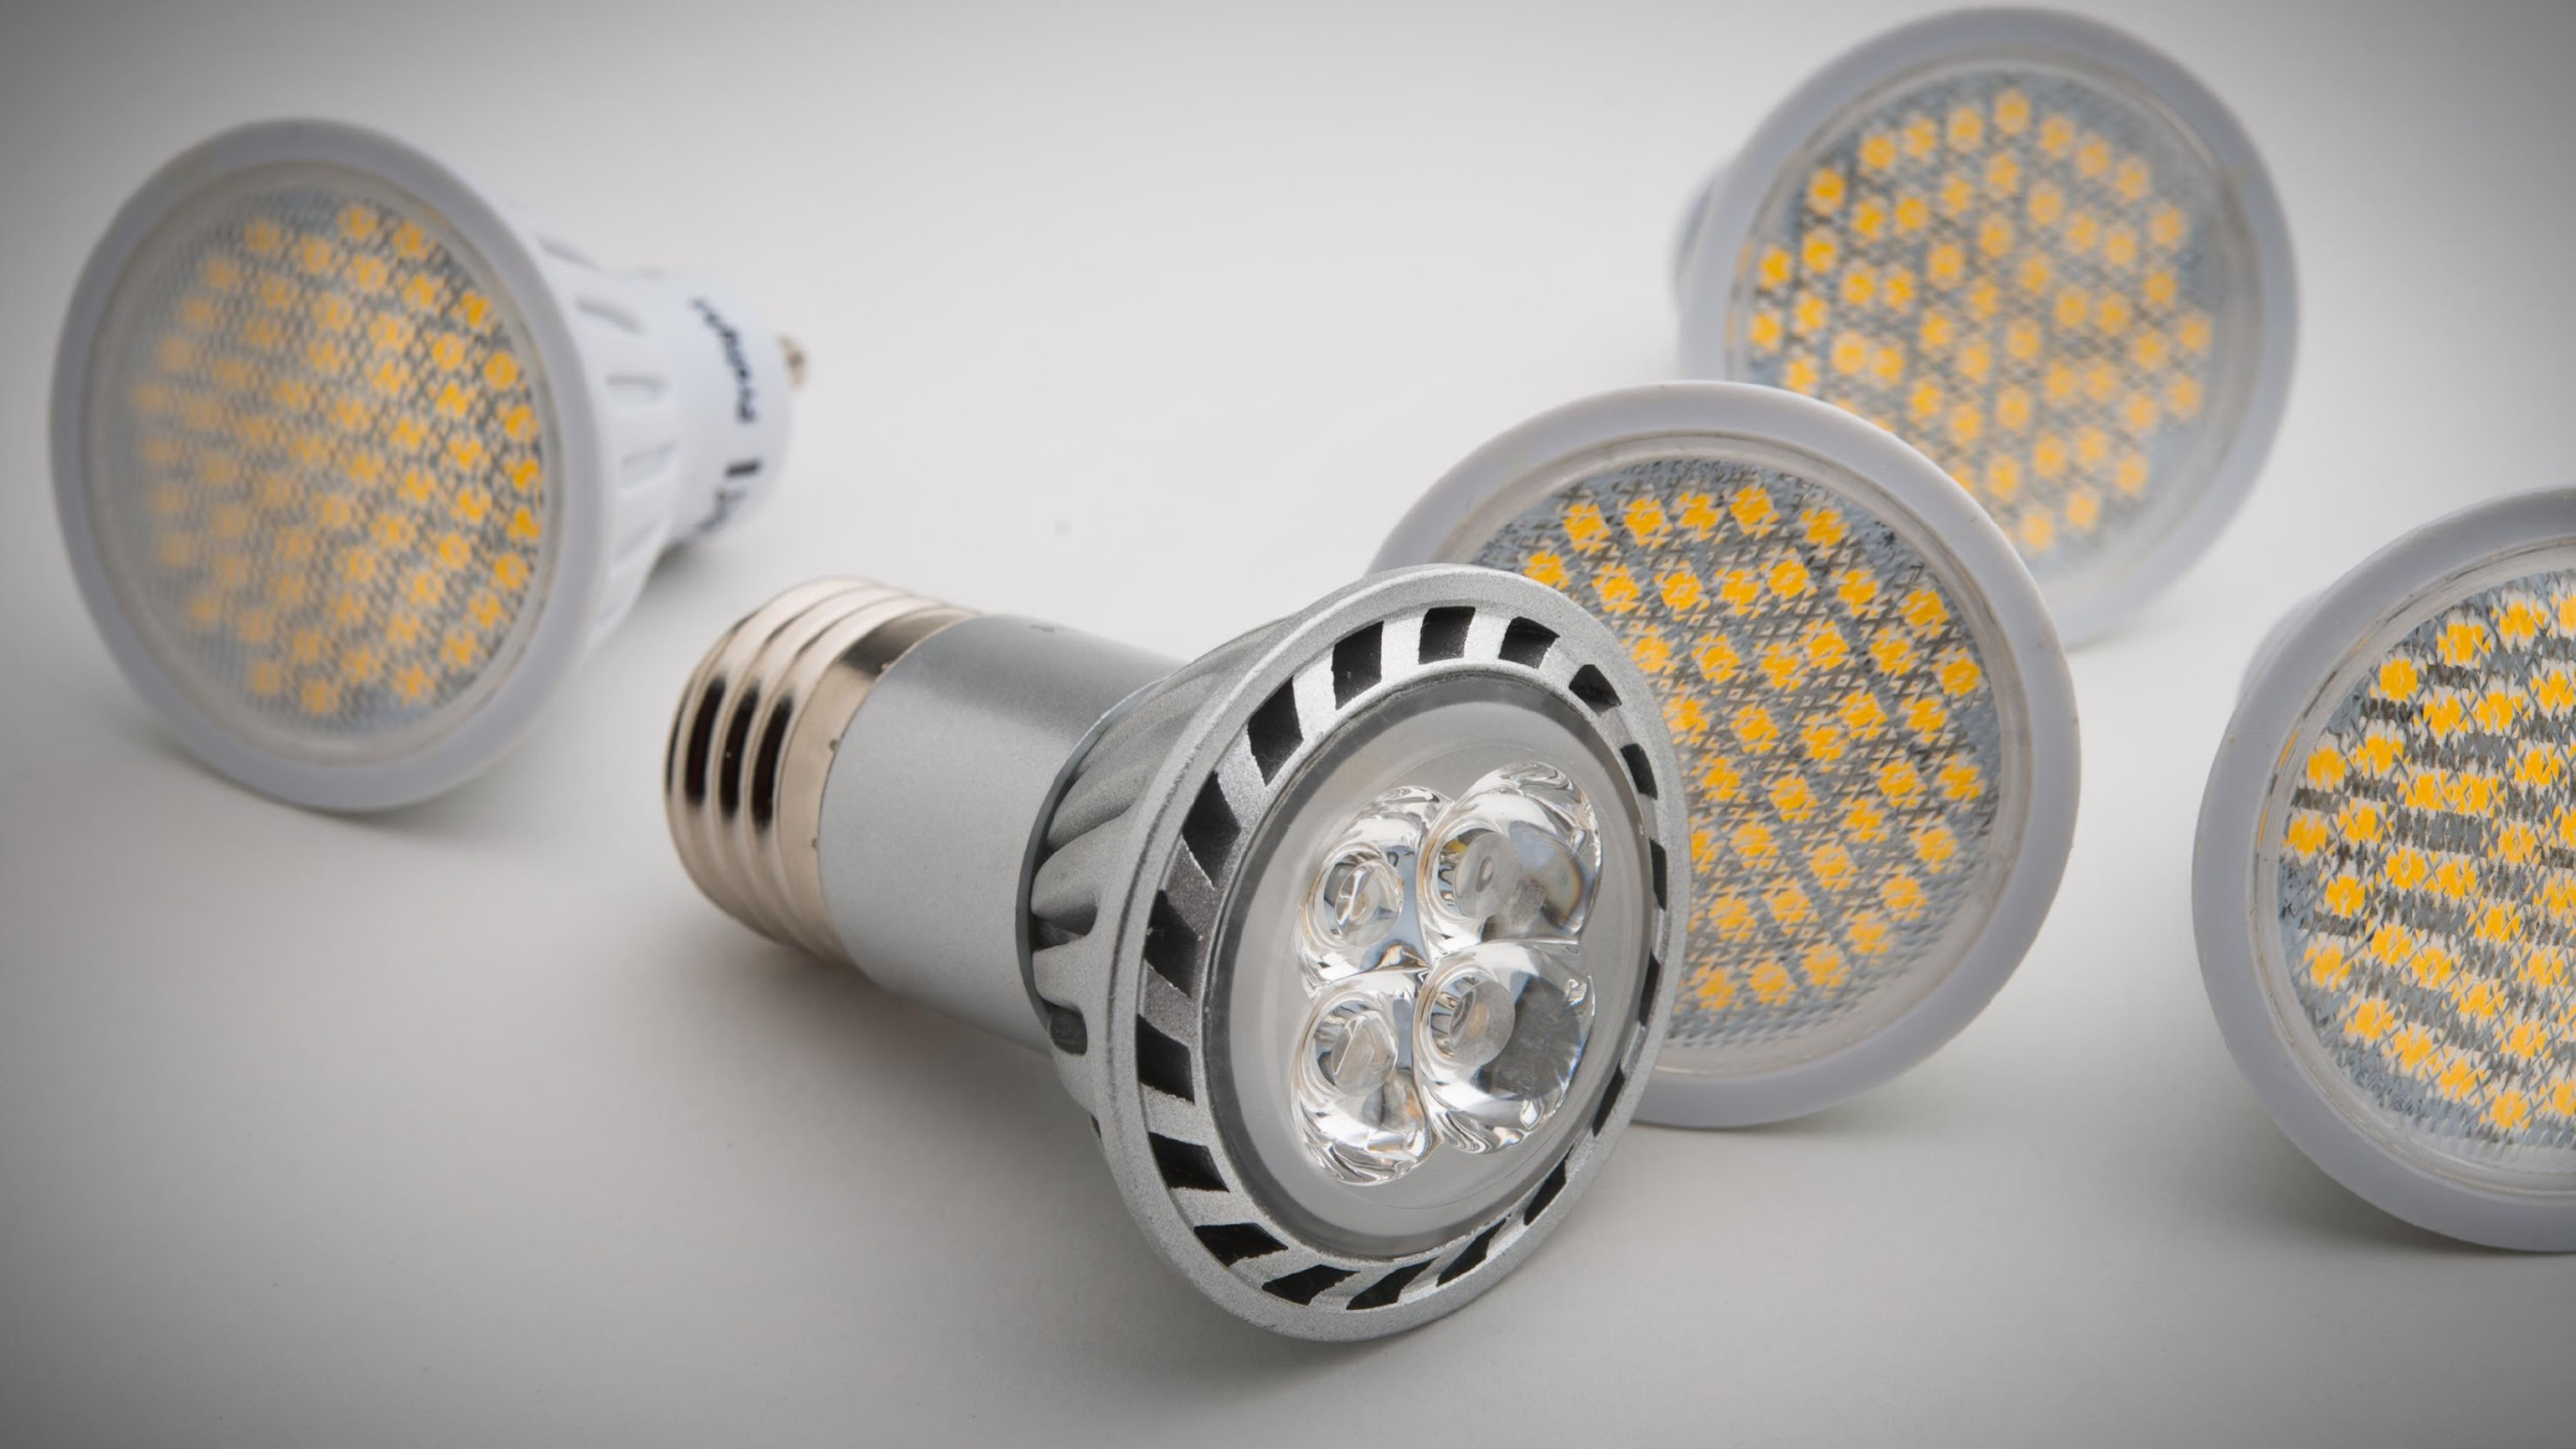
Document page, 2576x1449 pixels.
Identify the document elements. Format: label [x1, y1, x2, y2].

text_box [0, 0, 2576, 1449]
